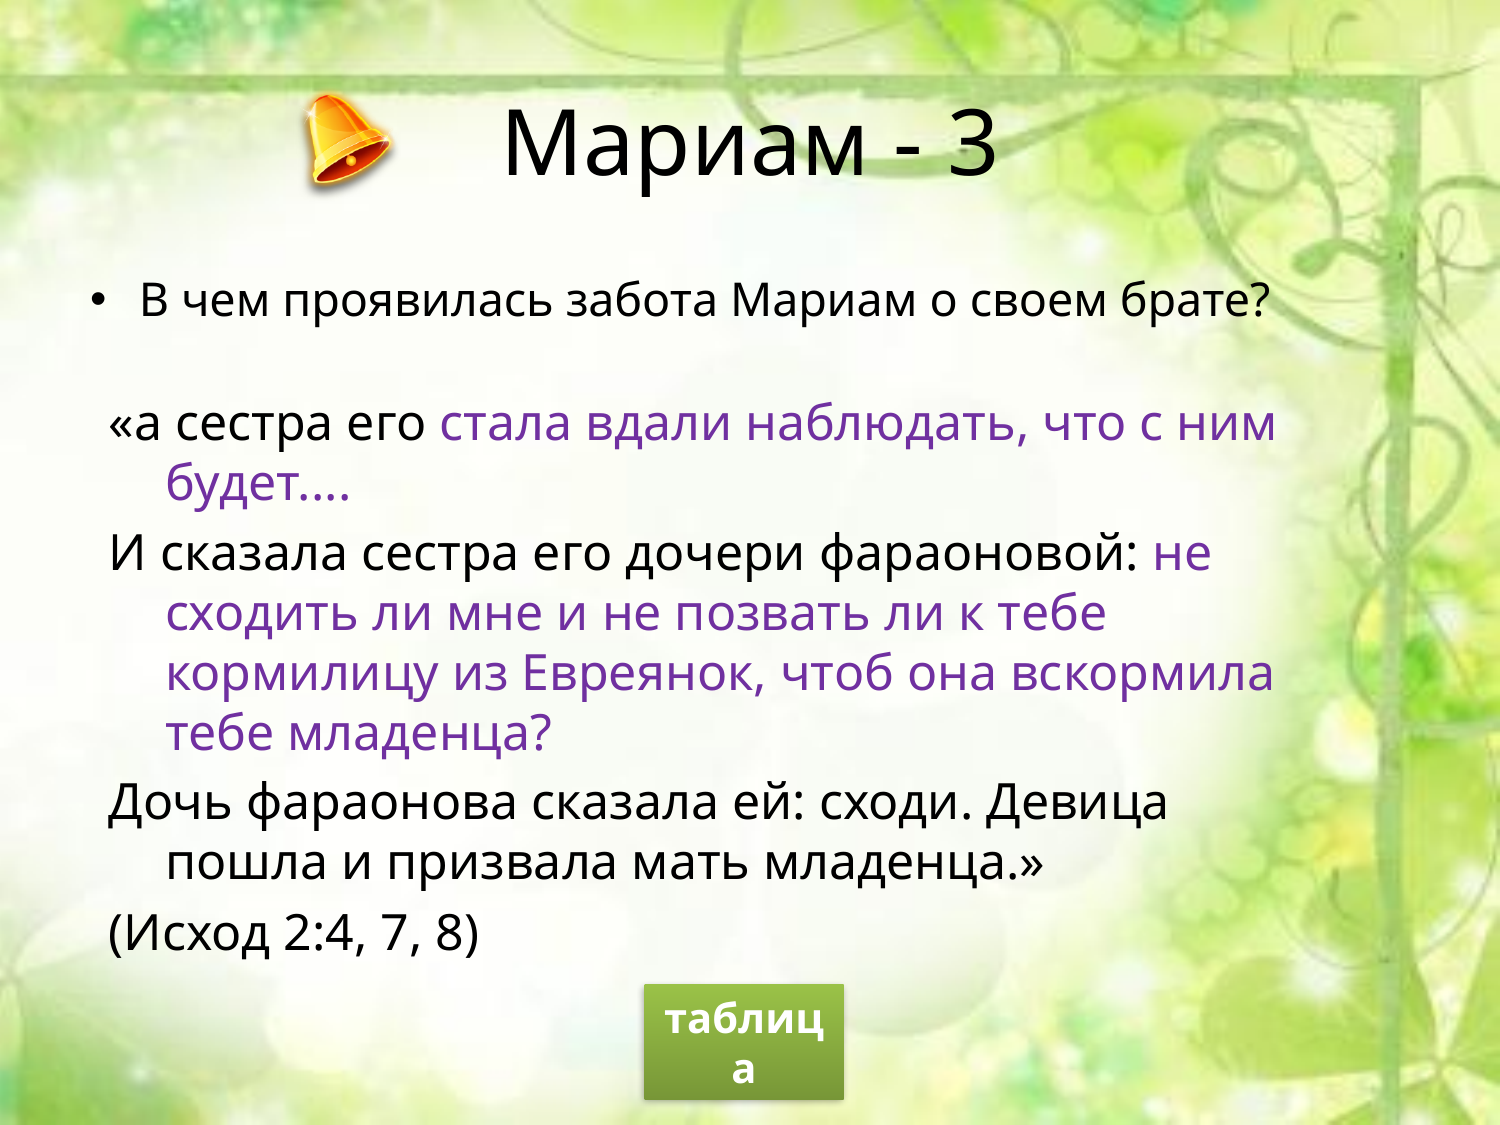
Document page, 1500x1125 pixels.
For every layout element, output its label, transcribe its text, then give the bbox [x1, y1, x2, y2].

list «а сестра его стала вдали наблюдать, что с ним будет.... И сказала сестра его дочери фараоновой: не сходить ли мне и не позвать ли к тебе кормилицу из Евреянок, чтоб она вскормила тебе младенца? Дочь фараонова сказала ей: сходи. Девица пошла и призвала мать младенца.» (Исход 2:4, 7, 8) [93, 382, 1301, 961]
list В чем проявилась забота Мариам о своем брате? [75, 262, 1289, 387]
picture [0, 0, 1500, 1125]
text_box таблица [644, 984, 844, 1100]
title Мариам - 3 [75, 45, 1425, 233]
